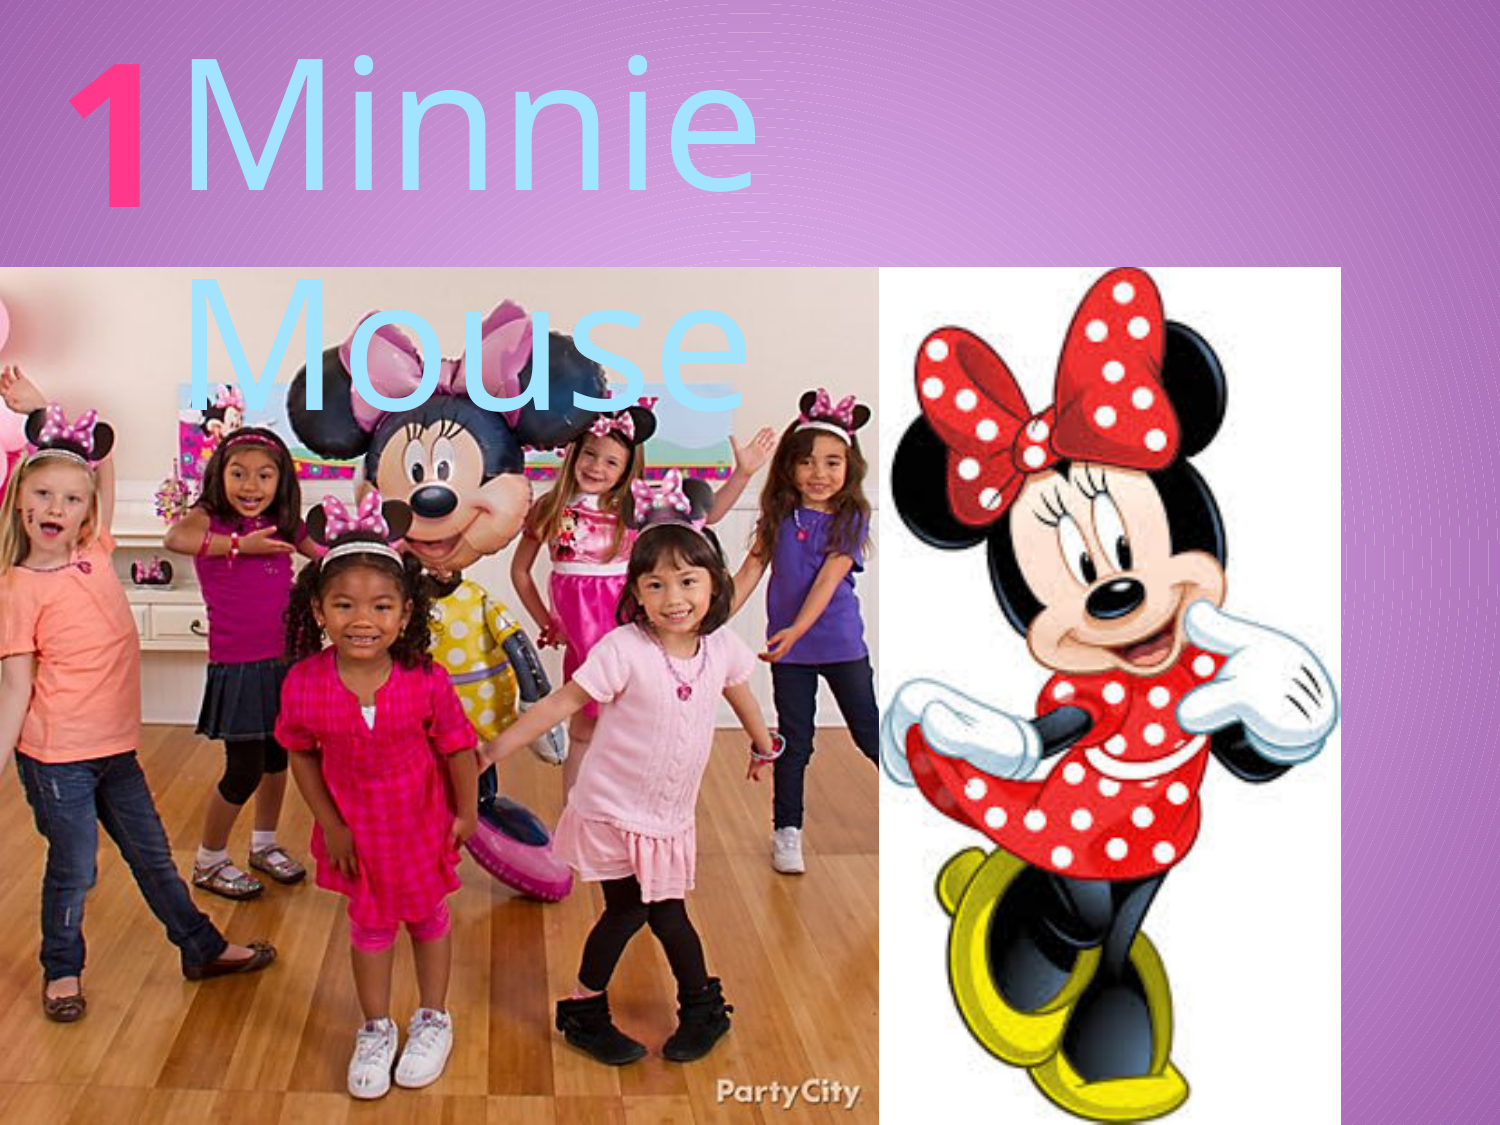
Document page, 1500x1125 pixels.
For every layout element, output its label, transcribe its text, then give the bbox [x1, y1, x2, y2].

text_box 1 [0, 0, 159, 255]
picture [0, 266, 1341, 1125]
text_box Minnie Mouse [159, 0, 1329, 264]
